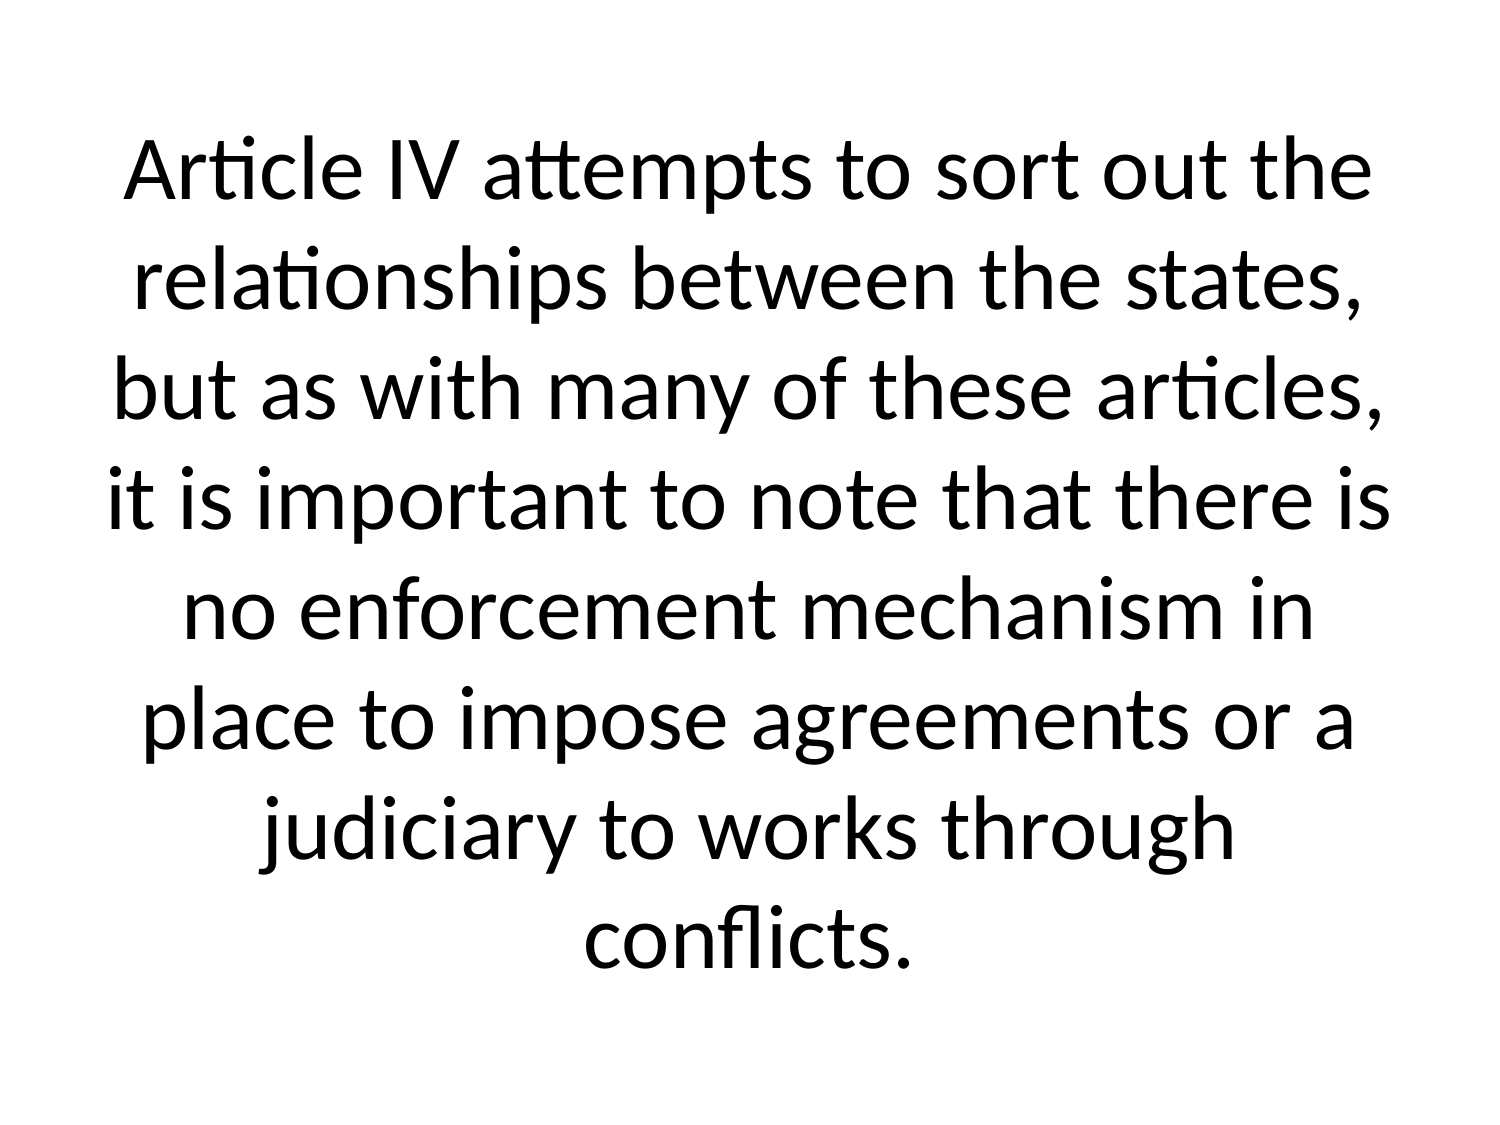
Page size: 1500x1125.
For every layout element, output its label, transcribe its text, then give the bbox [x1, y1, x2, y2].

title Article IV attempts to sort out the relationships between the states, but as with many of these articles, it is important to note that there is no enforcement mechanism in place to impose agreements or a judiciary to works through conflicts. [75, 45, 1425, 1050]
